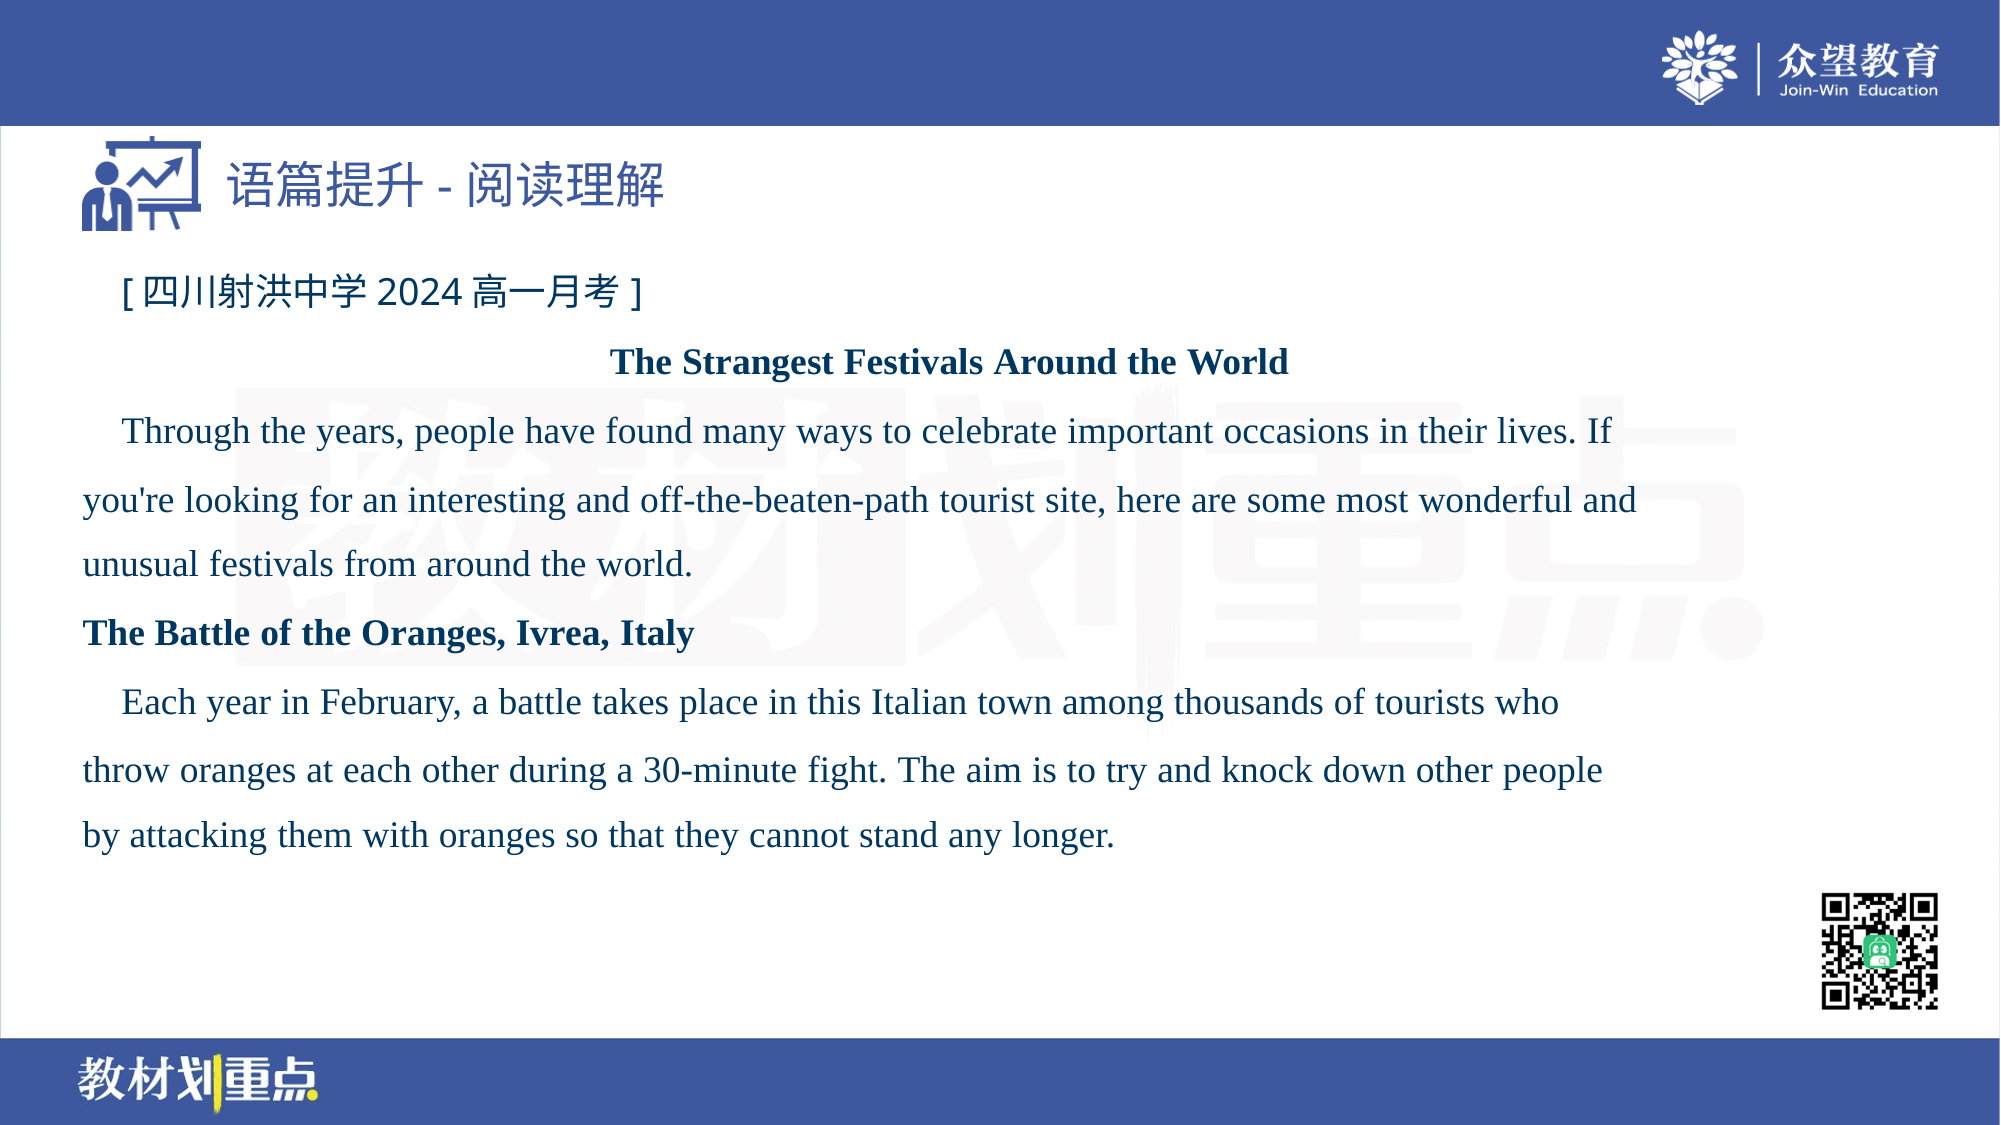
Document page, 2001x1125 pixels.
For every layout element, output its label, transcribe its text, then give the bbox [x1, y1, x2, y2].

text_box [四川射洪中学2024高一月考] [82, 248, 1817, 306]
text_box The Battle of the Oranges, Ivrea, Italy Each year in February, a battle takes place in this Italian town among thousands of tourists who throw oranges at each other during a 30-minute fight. The aim is to try and knock down other people by attacking them with oranges so that they cannot stand any longer. [82, 584, 1817, 848]
picture [0, 0, 2000, 1125]
text_box The Strangest Festivals Around the World Through the years, people have found many ways to celebrate important occasions in their lives. If you're looking for an interesting and off-the-beaten-path tourist site, here are some most wonderful and unusual festivals from around the world. [82, 313, 1817, 578]
